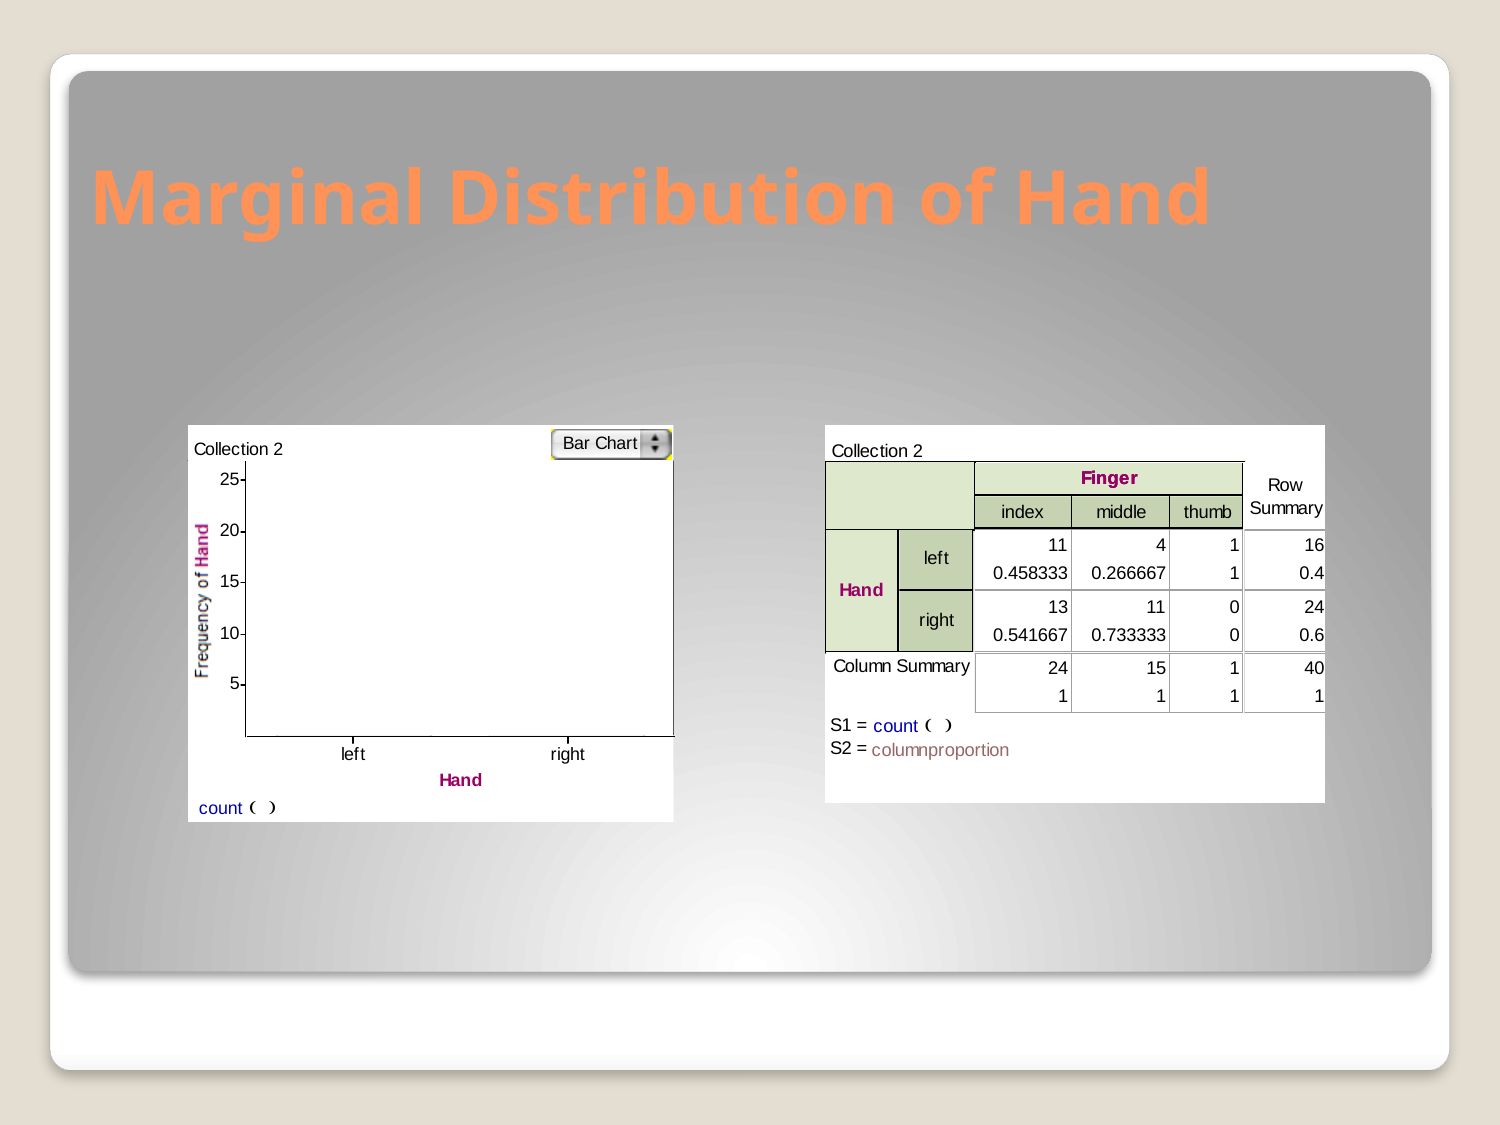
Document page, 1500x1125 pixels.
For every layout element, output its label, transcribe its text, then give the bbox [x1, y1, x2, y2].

title Marginal Distribution of Hand [75, 75, 1418, 248]
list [187, 424, 676, 823]
picture [824, 424, 1326, 805]
